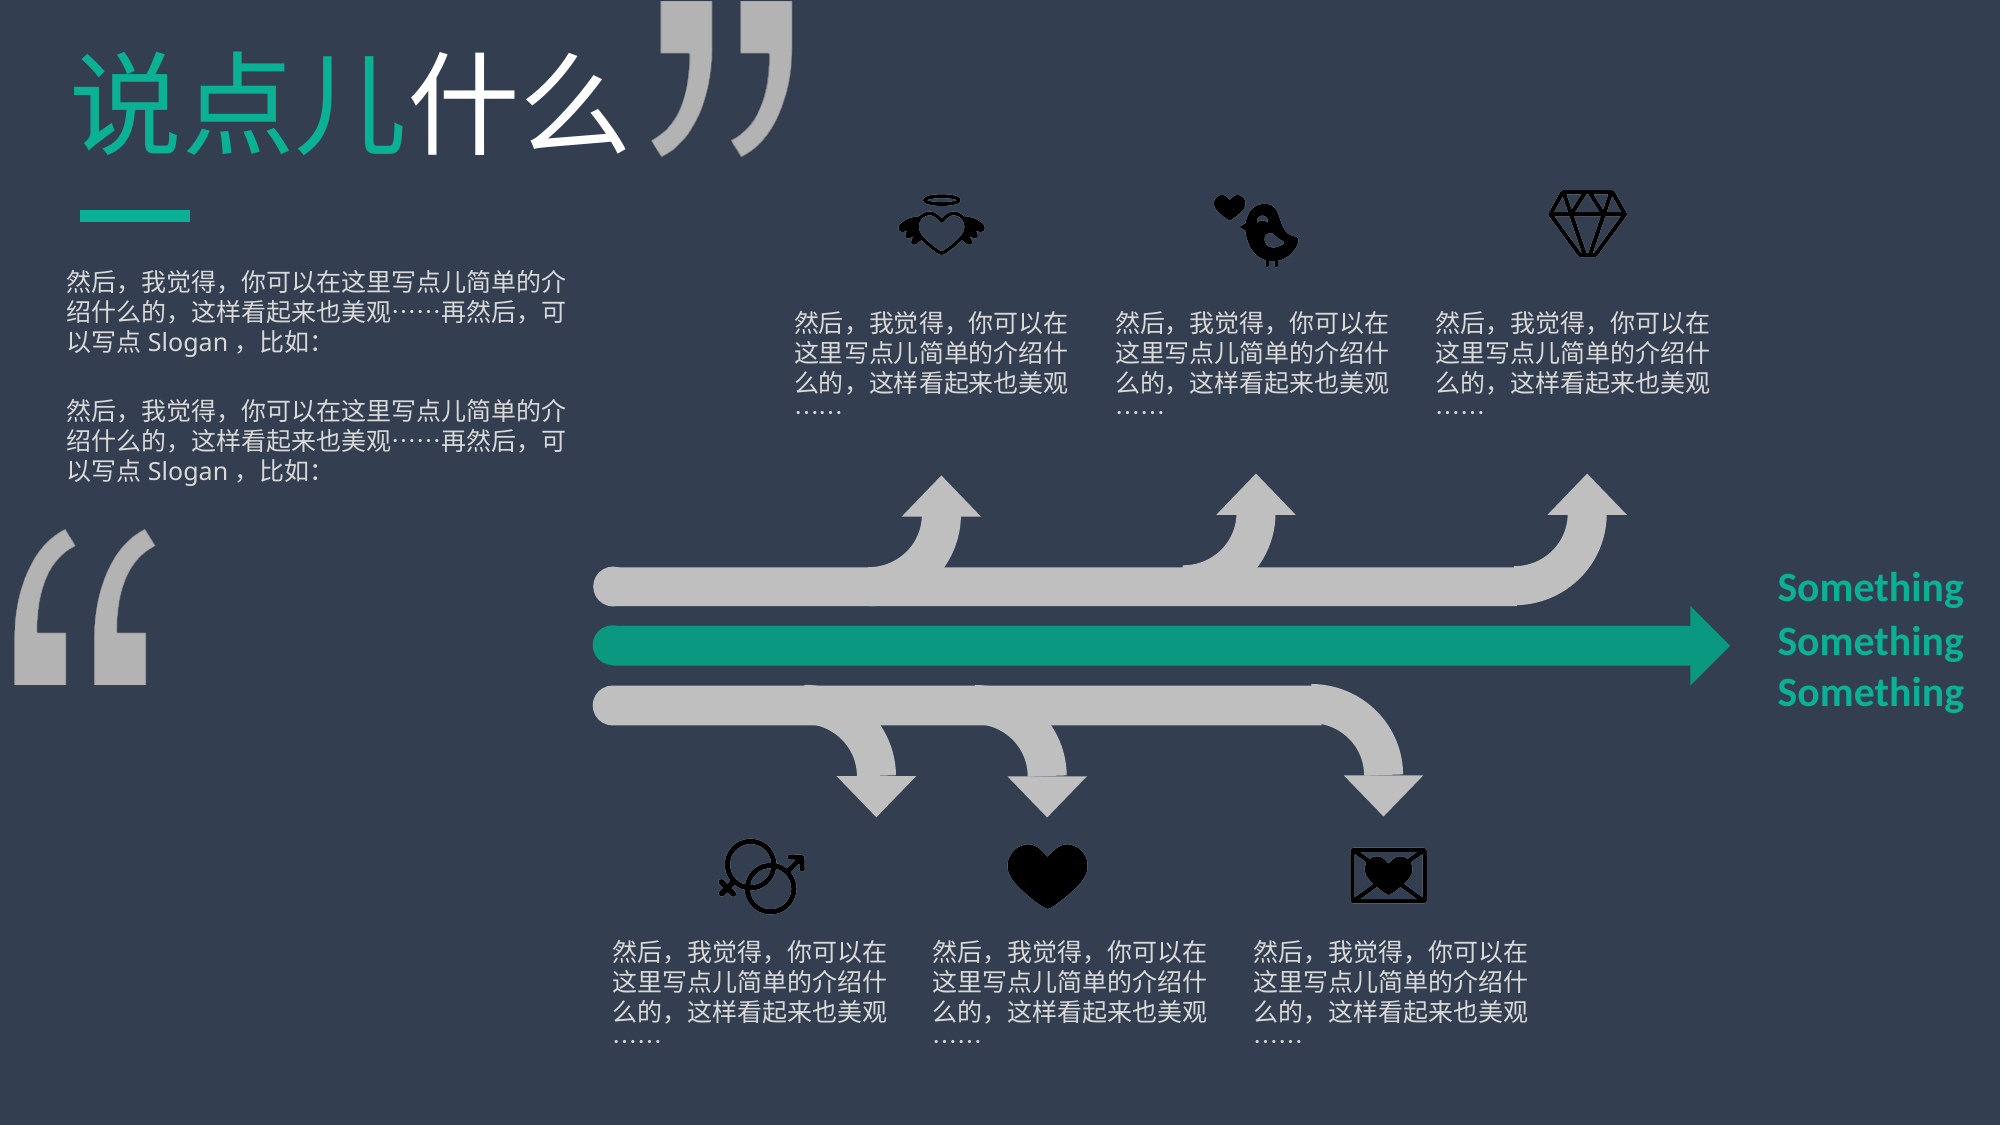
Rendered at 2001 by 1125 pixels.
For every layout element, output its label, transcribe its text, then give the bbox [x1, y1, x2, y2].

text_box [989, 685, 1311, 726]
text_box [795, 442, 982, 587]
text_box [730, 704, 901, 848]
text_box 然后，我觉得，你可以在这里写点儿简单的介绍什么的，这样看起来也美观…… [1421, 300, 1746, 435]
text_box 说点儿什么 [55, 26, 648, 177]
text_box 然后，我觉得，你可以在这里写点儿简单的介绍什么的，这样看起来也美观……再然后，可以写点Slogan，比如： [52, 259, 598, 388]
picture [988, 817, 1107, 936]
picture [0, 516, 164, 703]
text_box [592, 565, 617, 608]
picture [643, 0, 813, 170]
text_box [901, 704, 1087, 848]
picture [882, 165, 1001, 284]
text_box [1110, 441, 1296, 585]
text_box [591, 684, 617, 727]
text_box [1441, 441, 1627, 586]
text_box [614, 685, 975, 726]
text_box [614, 566, 1518, 607]
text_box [1237, 703, 1424, 847]
text_box [614, 603, 1732, 689]
text_box [591, 624, 634, 667]
text_box 然后，我觉得，你可以在这里写点儿简单的介绍什么的，这样看起来也美观…… [1239, 929, 1564, 1064]
text_box 然后，我觉得，你可以在这里写点儿简单的介绍什么的，这样看起来也美观…… [597, 929, 918, 1064]
text_box Something [1762, 617, 1979, 657]
picture [1329, 816, 1448, 935]
text_box Something [1762, 657, 1980, 722]
picture [1196, 165, 1316, 284]
text_box 然后，我觉得，你可以在这里写点儿简单的介绍什么的，这样看起来也美观……再然后，可以写点Slogan，比如： [52, 388, 598, 523]
picture [702, 817, 821, 936]
text_box Something [1762, 552, 1979, 617]
text_box 然后，我觉得，你可以在这里写点儿简单的介绍什么的，这样看起来也美观…… [779, 300, 1100, 435]
text_box 然后，我觉得，你可以在这里写点儿简单的介绍什么的，这样看起来也美观…… [918, 929, 1239, 1064]
text_box 然后，我觉得，你可以在这里写点儿简单的介绍什么的，这样看起来也美观…… [1100, 300, 1421, 435]
picture [1528, 164, 1647, 283]
